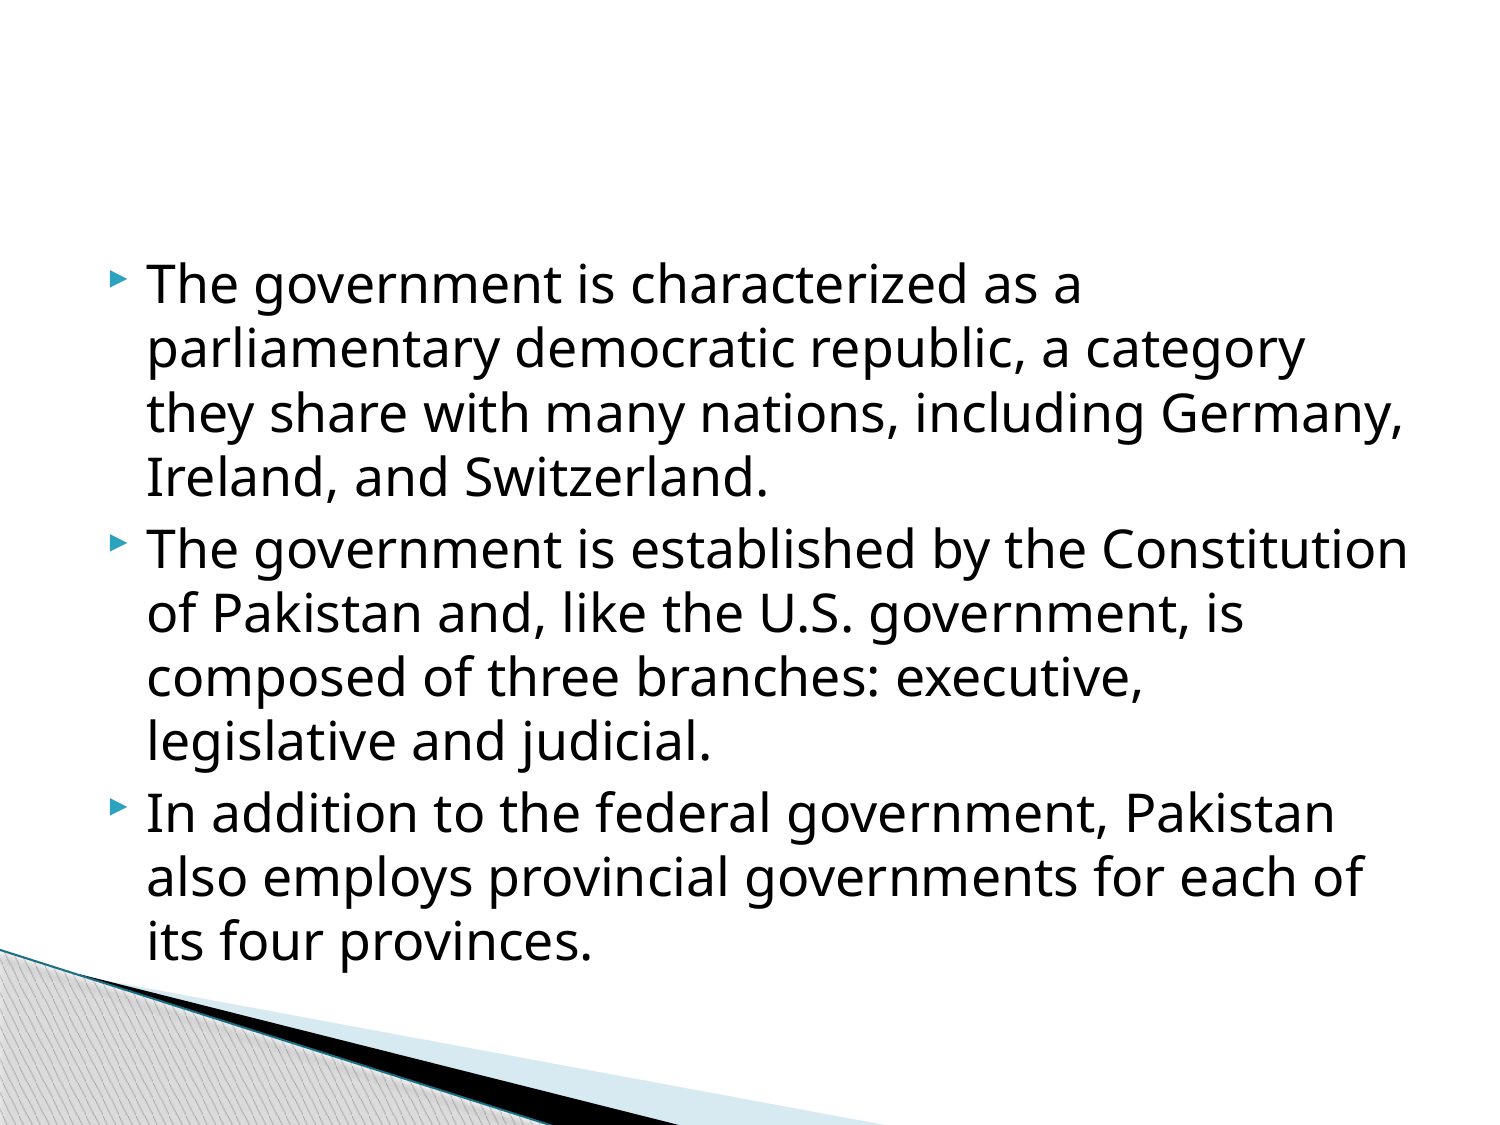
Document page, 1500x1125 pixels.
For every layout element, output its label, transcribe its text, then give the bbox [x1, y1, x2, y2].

list The government is characterized as a parliamentary democratic republic, a category they share with many nations, including Germany, Ireland, and Switzerland. The government is established by the Constitution of Pakistan and, like the U.S. government, is composed of three branches: executive, legislative and judicial. In addition to the federal government, Pakistan also employs provincial governments for each of its four provinces. [75, 243, 1425, 986]
